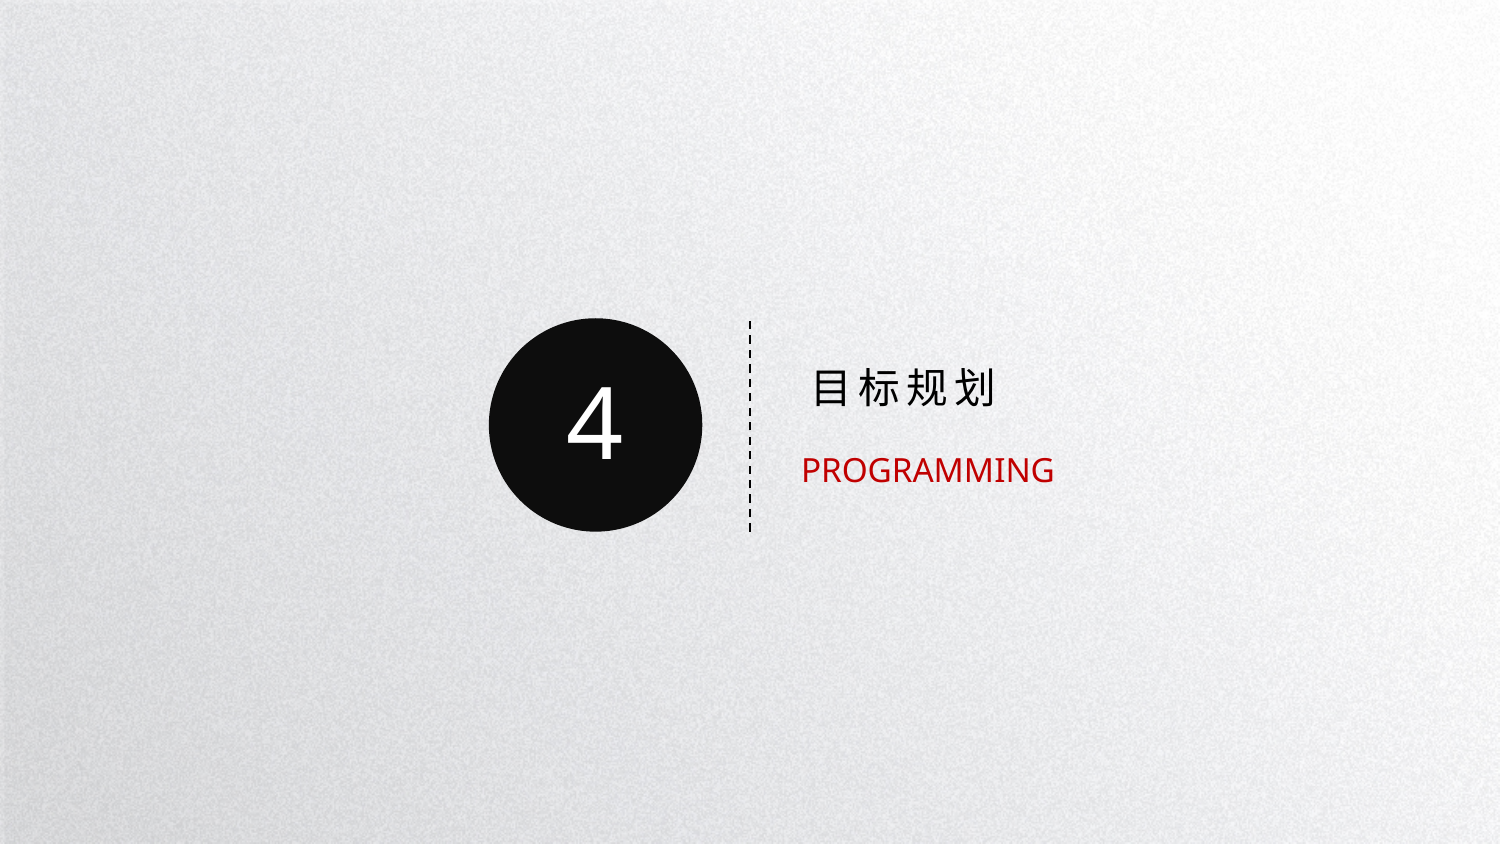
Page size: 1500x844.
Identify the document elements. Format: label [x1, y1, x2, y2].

text_box [488, 317, 703, 532]
picture [0, 0, 1500, 844]
